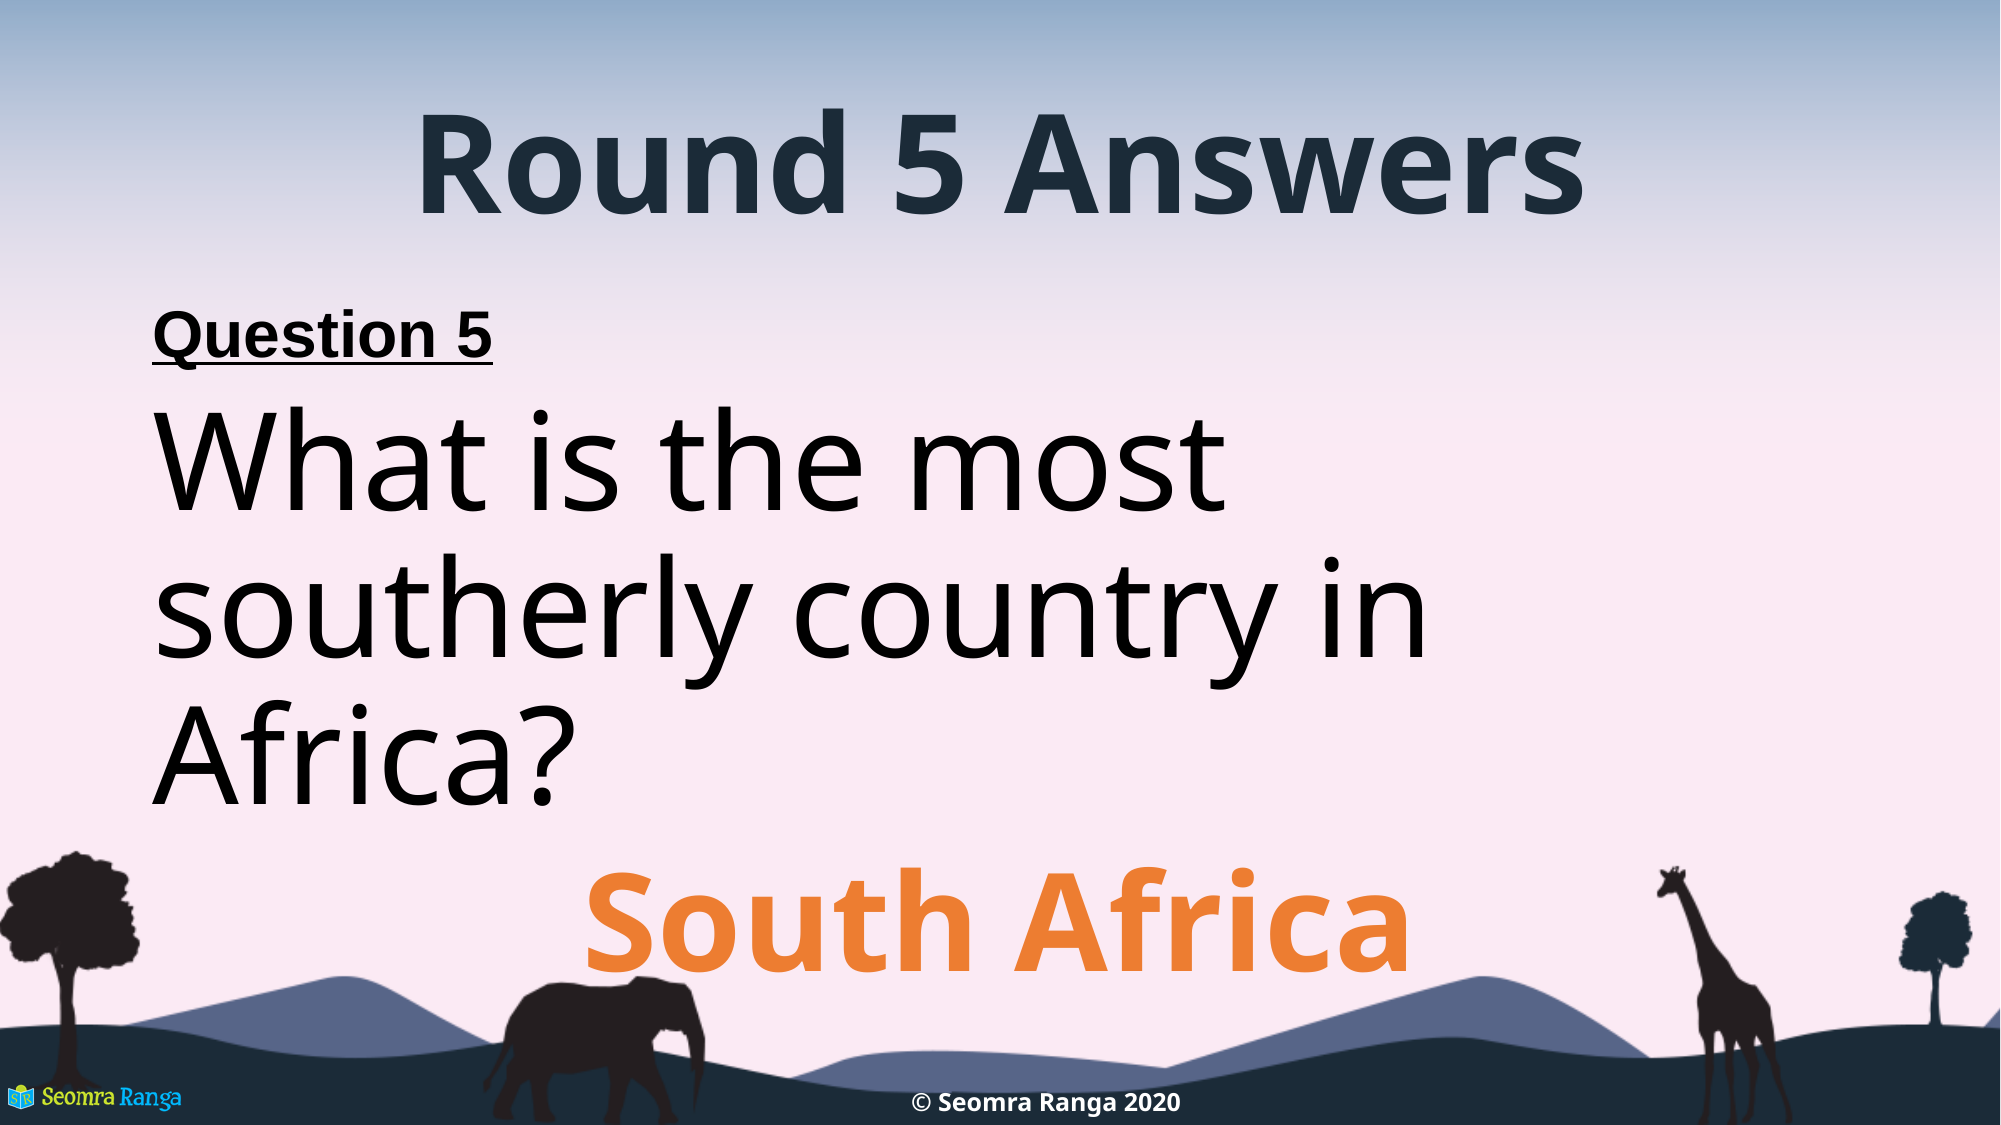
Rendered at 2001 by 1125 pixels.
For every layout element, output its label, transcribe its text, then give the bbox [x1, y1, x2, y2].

text_box © Seomra Ranga 2020 www.seomraranga.com [762, 1079, 1330, 1125]
title Round 5 Answers [137, 59, 1863, 278]
list Question 5 What is the most southerly country in Africa? South Africa [137, 293, 1863, 1014]
picture [0, 0, 2001, 1125]
